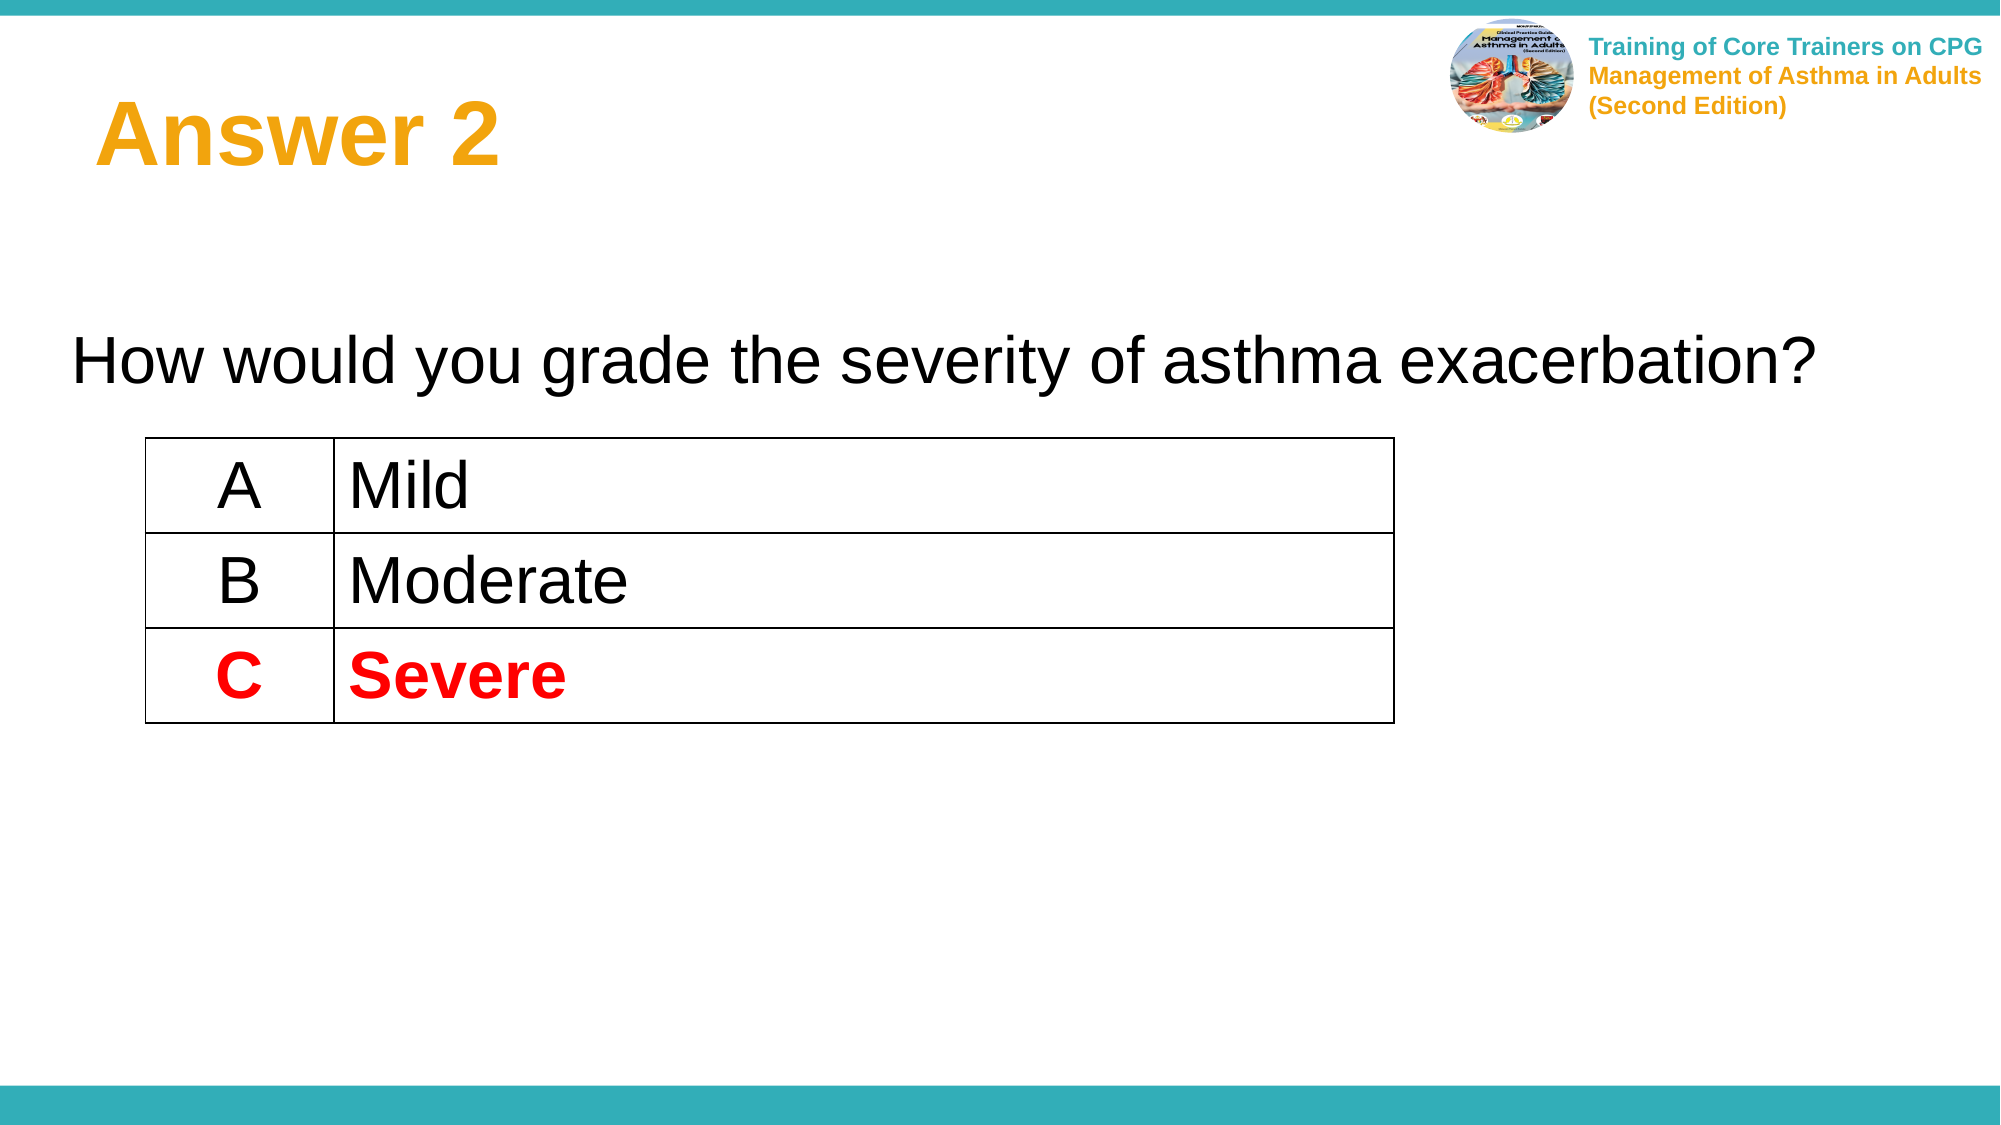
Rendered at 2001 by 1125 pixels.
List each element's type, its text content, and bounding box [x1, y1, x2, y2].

list Answer 2 [3, 65, 2000, 192]
table_header Mild [335, 439, 1393, 532]
table_cell Severe [335, 629, 1393, 722]
table_header A [146, 439, 333, 532]
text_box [1449, 18, 2000, 133]
text_box How would you grade the severity of asthma exacerbation? [56, 309, 1984, 405]
table_cell B [146, 534, 333, 627]
table_cell C [146, 629, 333, 722]
table_cell Moderate [335, 534, 1393, 627]
